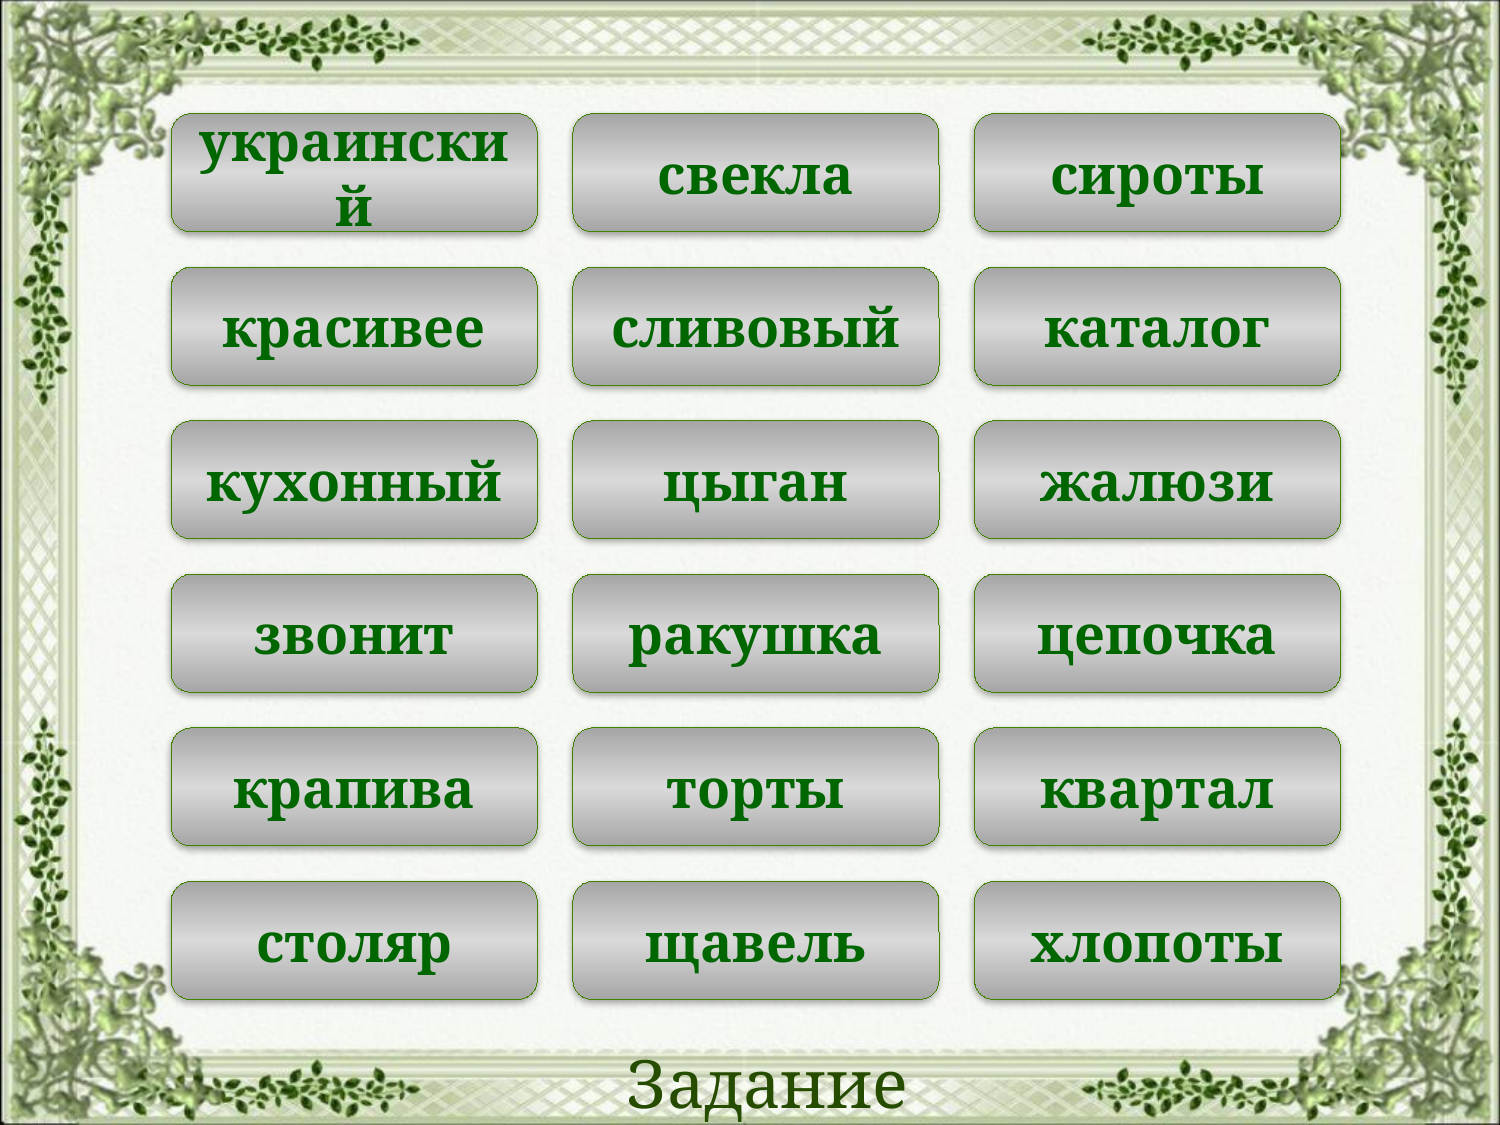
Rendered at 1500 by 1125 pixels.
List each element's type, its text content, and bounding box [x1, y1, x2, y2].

text_box Задание [584, 1034, 951, 1125]
text_box сироты [974, 113, 1341, 232]
text_box кухонный [171, 420, 538, 539]
text_box цепочка [974, 574, 1341, 693]
text_box квартал [974, 727, 1341, 846]
text_box свекла [572, 113, 940, 232]
text_box каталог [974, 267, 1341, 386]
picture [0, 0, 1500, 1125]
text_box украинский [171, 113, 538, 232]
text_box хлопоты [974, 881, 1341, 1000]
text_box столяр [171, 881, 538, 1000]
text_box ракушка [572, 574, 940, 693]
text_box жалюзи [974, 420, 1341, 539]
text_box цыган [572, 420, 940, 539]
text_box торты [572, 727, 940, 846]
text_box красивее [171, 267, 538, 386]
text_box крапива [171, 727, 538, 846]
text_box звонит [171, 574, 538, 693]
text_box щавель [572, 881, 940, 1000]
text_box сливовый [572, 267, 940, 386]
